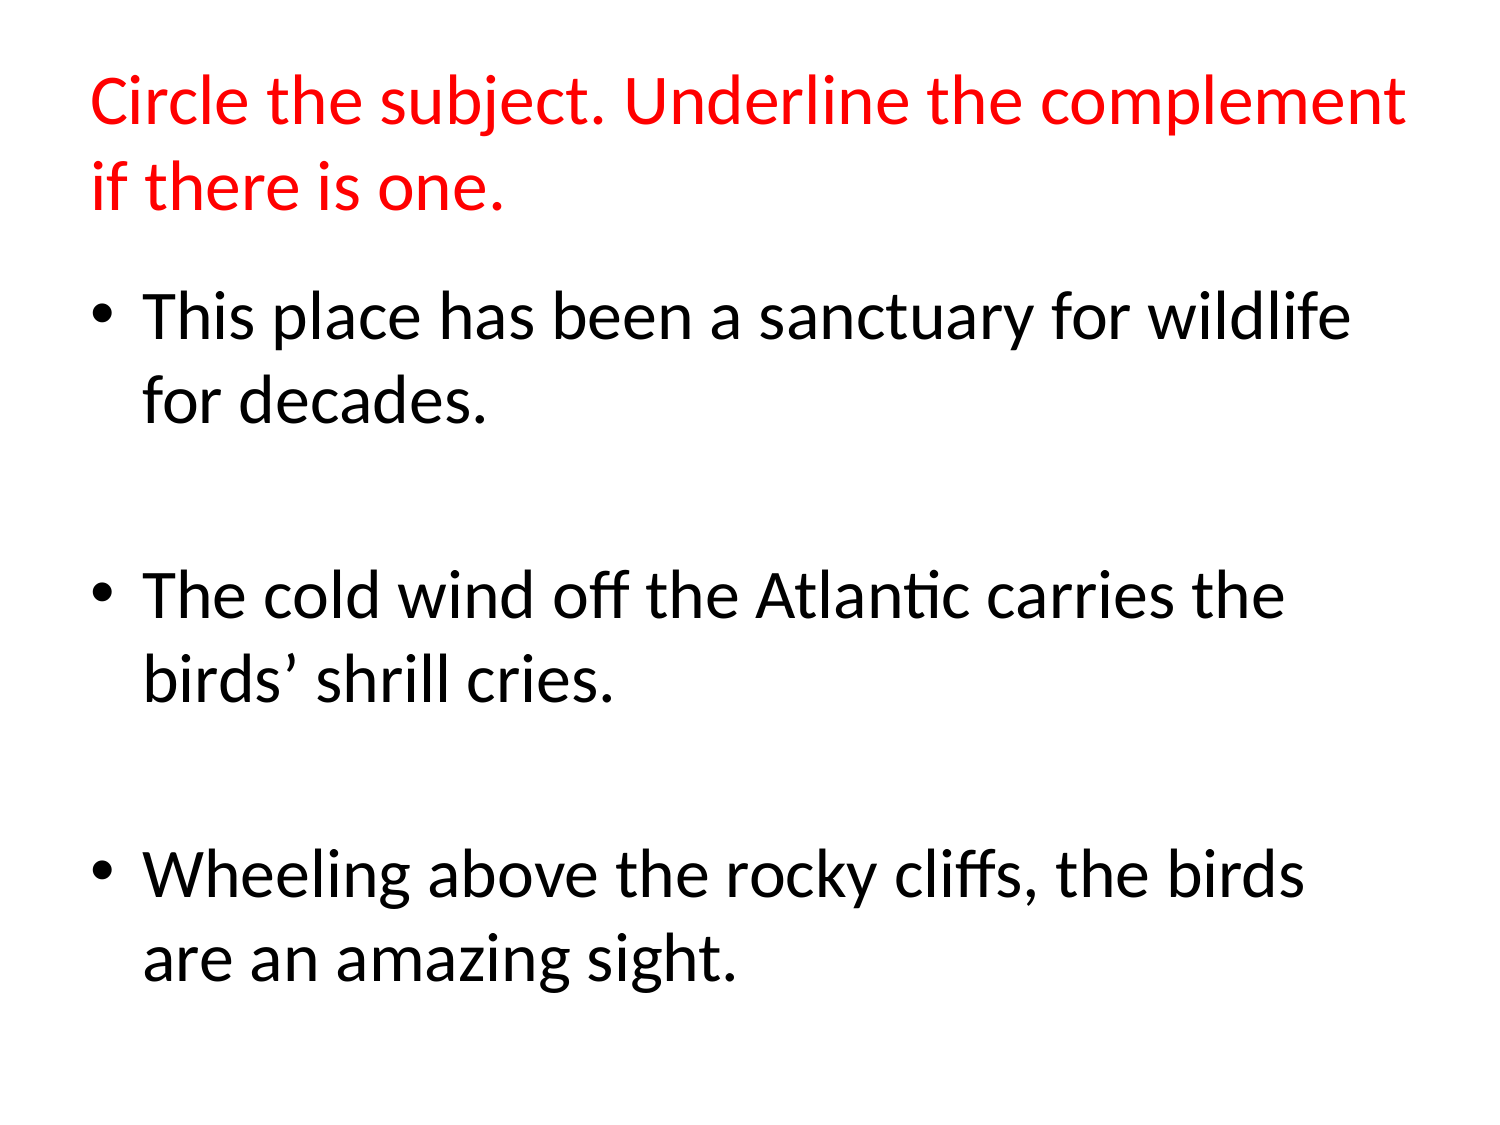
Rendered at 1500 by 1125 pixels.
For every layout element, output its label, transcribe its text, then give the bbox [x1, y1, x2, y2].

title Circle the subject. Underline the complement if there is one. [75, 45, 1425, 233]
list This place has been a sanctuary for wildlife for decades. The cold wind off the Atlantic carries the birds’ shrill cries. Wheeling above the rocky cliffs, the birds are an amazing sight. [75, 262, 1425, 1005]
